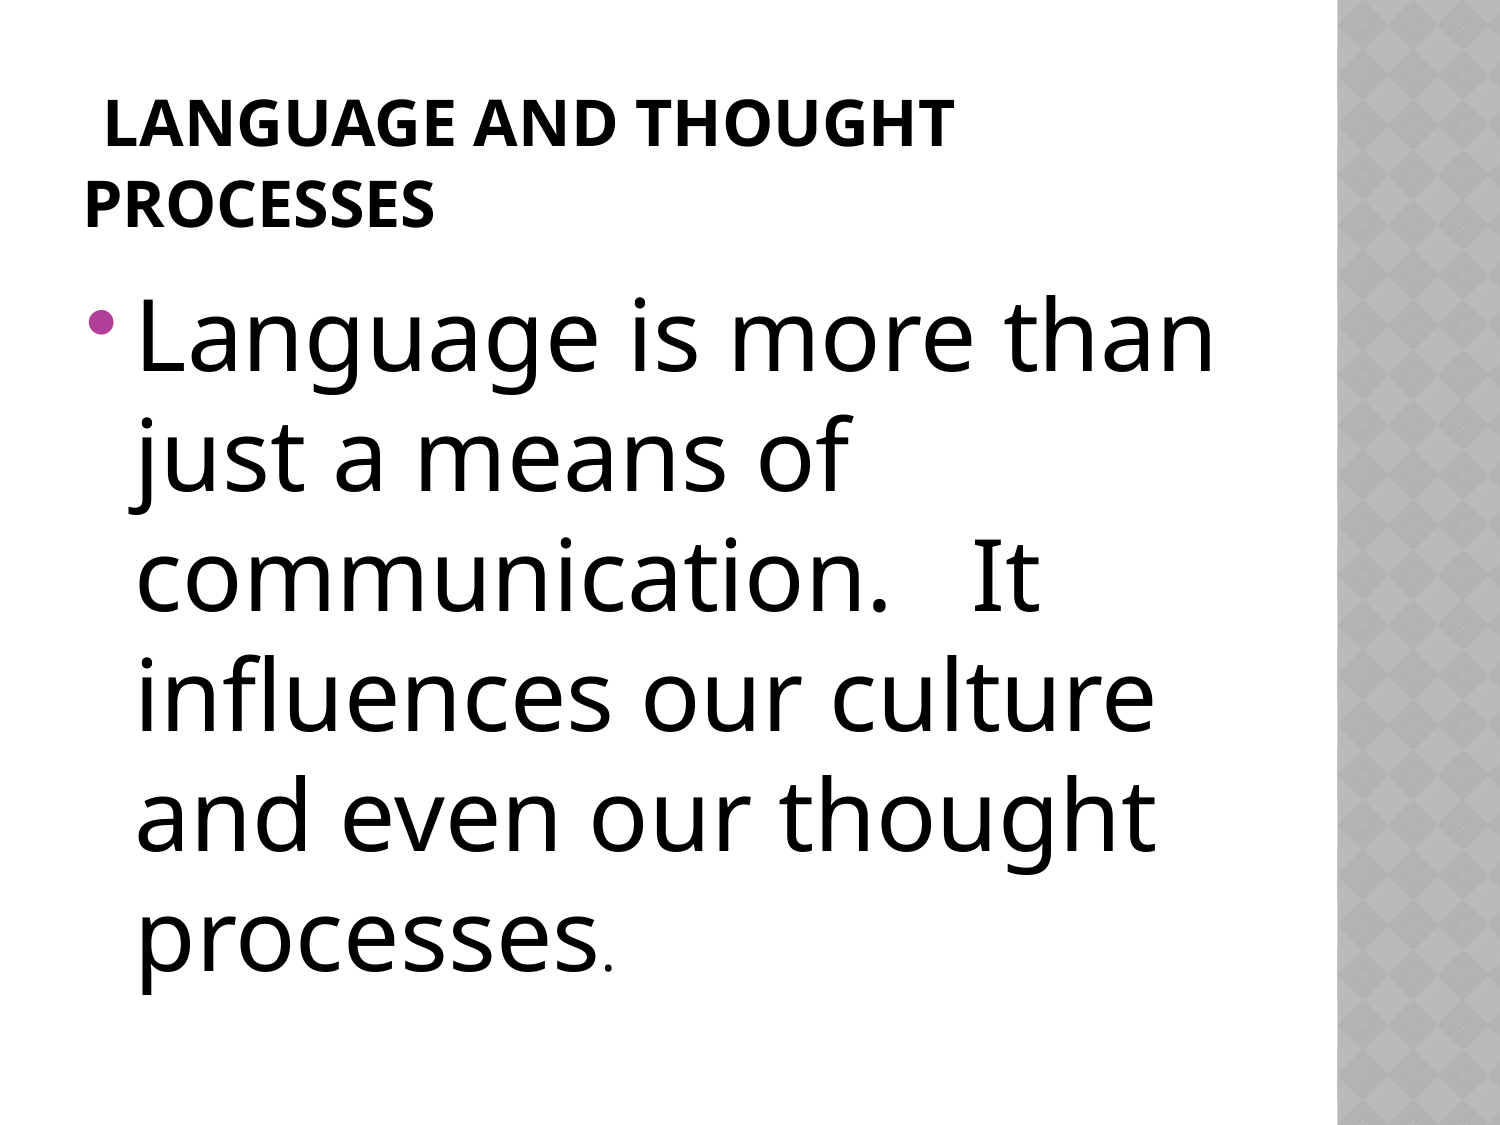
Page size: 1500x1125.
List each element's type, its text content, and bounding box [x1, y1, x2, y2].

title Language and thought processes [75, 52, 1263, 240]
list Language is more than just a means of communication. It influences our culture and even our thought processes. [75, 264, 1263, 1059]
